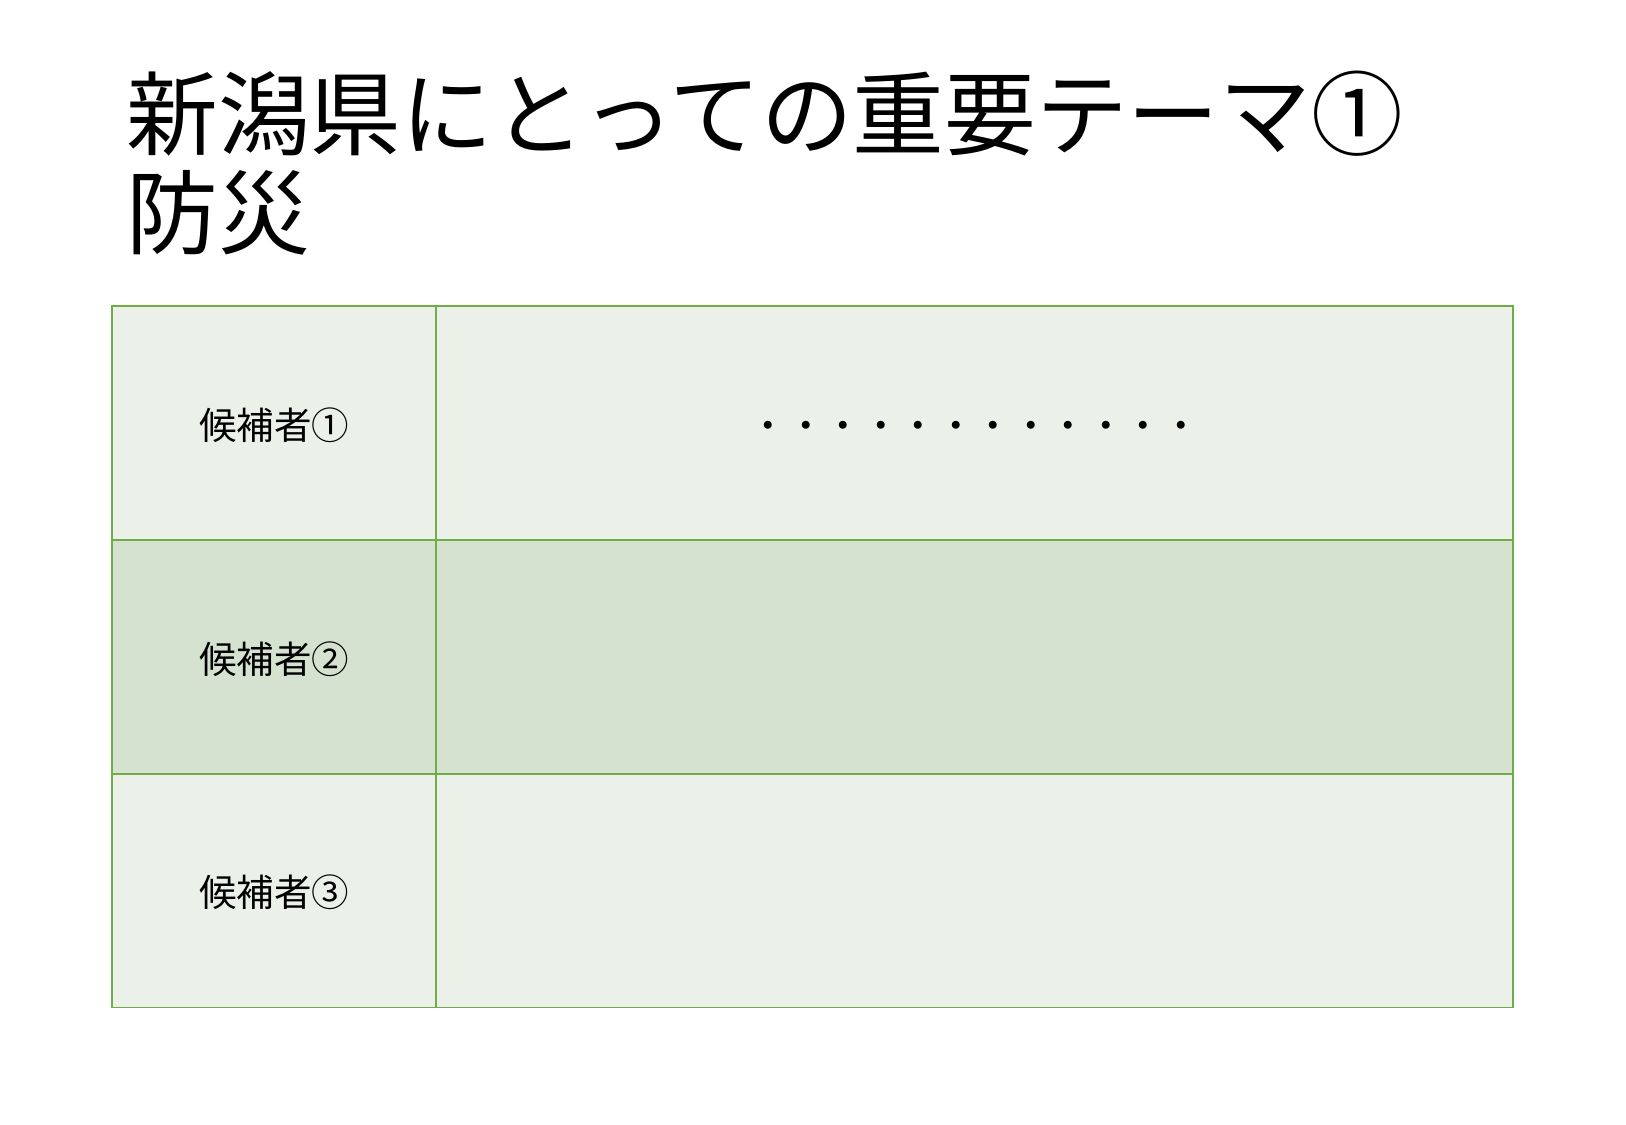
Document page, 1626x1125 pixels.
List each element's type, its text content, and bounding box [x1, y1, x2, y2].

title 新潟県にとっての重要テーマ① 防災 [111, 59, 1514, 278]
table_header 候補者① [113, 307, 435, 539]
table_header ・・・・・・・・・・・・ [437, 307, 1512, 539]
table_cell [437, 541, 1512, 773]
table_cell 候補者② [113, 541, 435, 773]
table_cell [437, 775, 1512, 1007]
table_cell 候補者③ [113, 775, 435, 1007]
